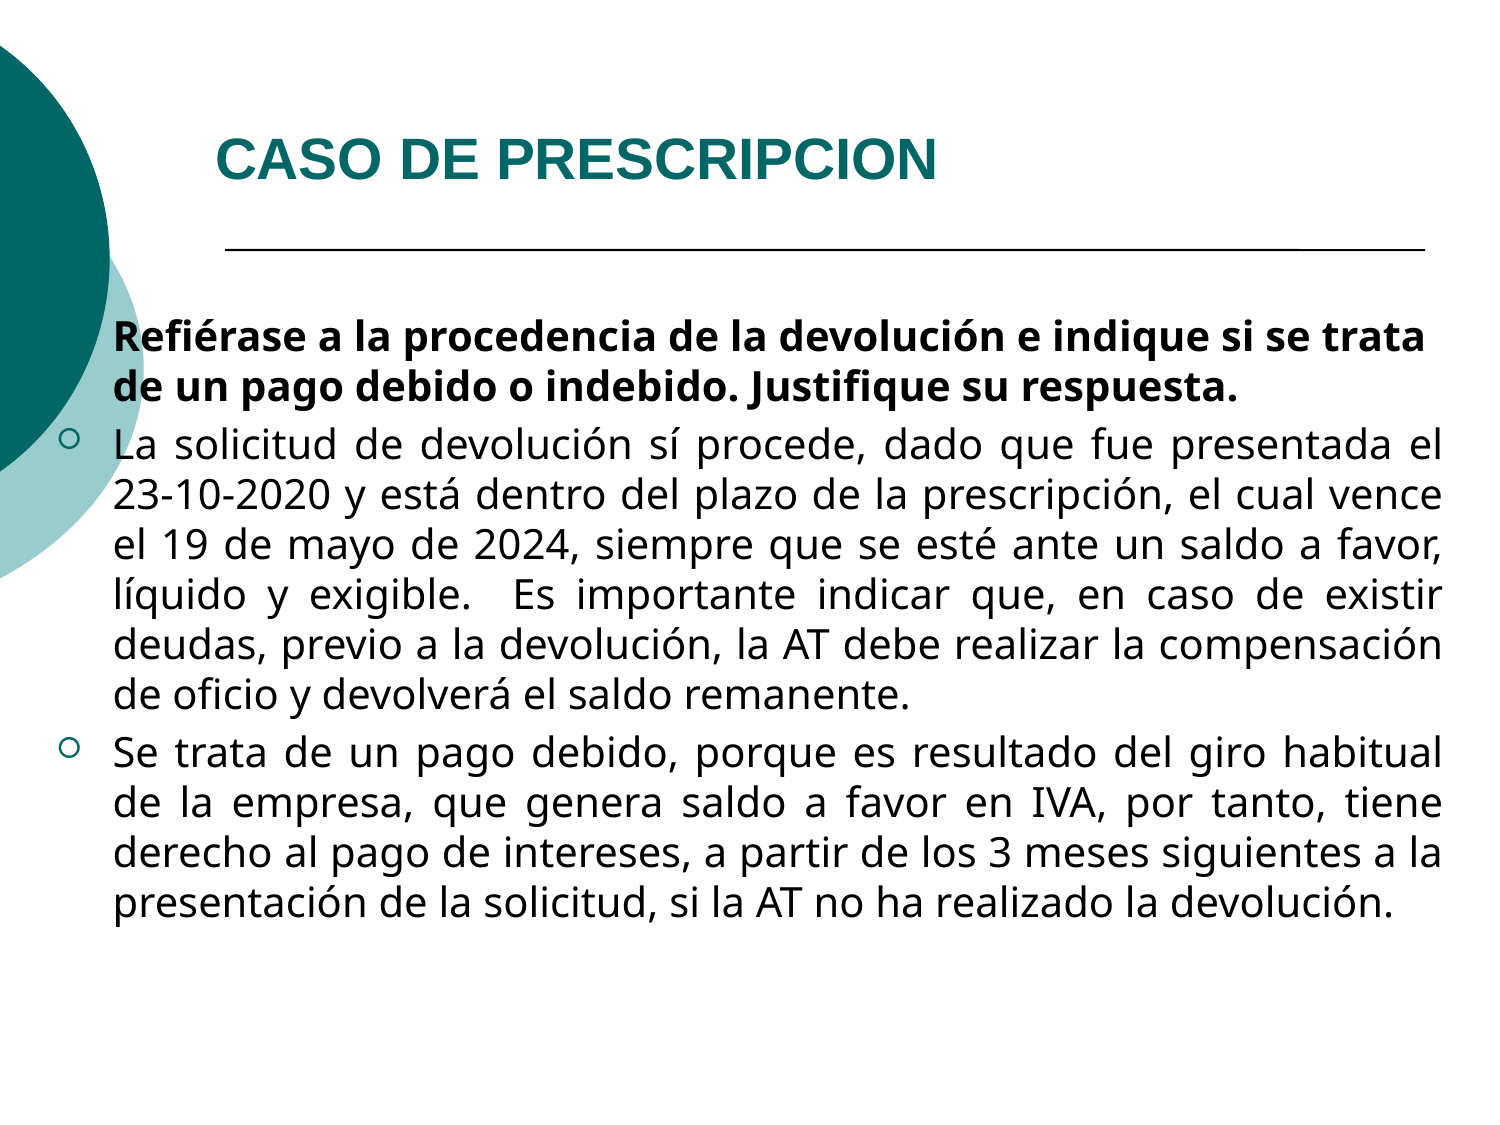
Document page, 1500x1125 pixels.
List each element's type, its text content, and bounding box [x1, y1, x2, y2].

list Refiérase a la procedencia de la devolución e indique si se trata de un pago debido o indebido. Justifique su respuesta. La solicitud de devolución sí procede, dado que fue presentada el 23-10-2020 y está dentro del plazo de la prescripción, el cual vence el 19 de mayo de 2024, siempre que se esté ante un saldo a favor, líquido y exigible. Es importante indicar que, en caso de existir deudas, previo a la devolución, la AT debe realizar la compensación de oficio y devolverá el saldo remanente. Se trata de un pago debido, porque es resultado del giro habitual de la empresa, que genera saldo a favor en IVA, por tanto, tiene derecho al pago de intereses, a partir de los 3 meses siguientes a la presentación de la solicitud, si la AT no ha realizado la devolución. [40, 243, 1460, 1107]
title CASO DE PRESCRIPCION [49, 62, 1413, 243]
